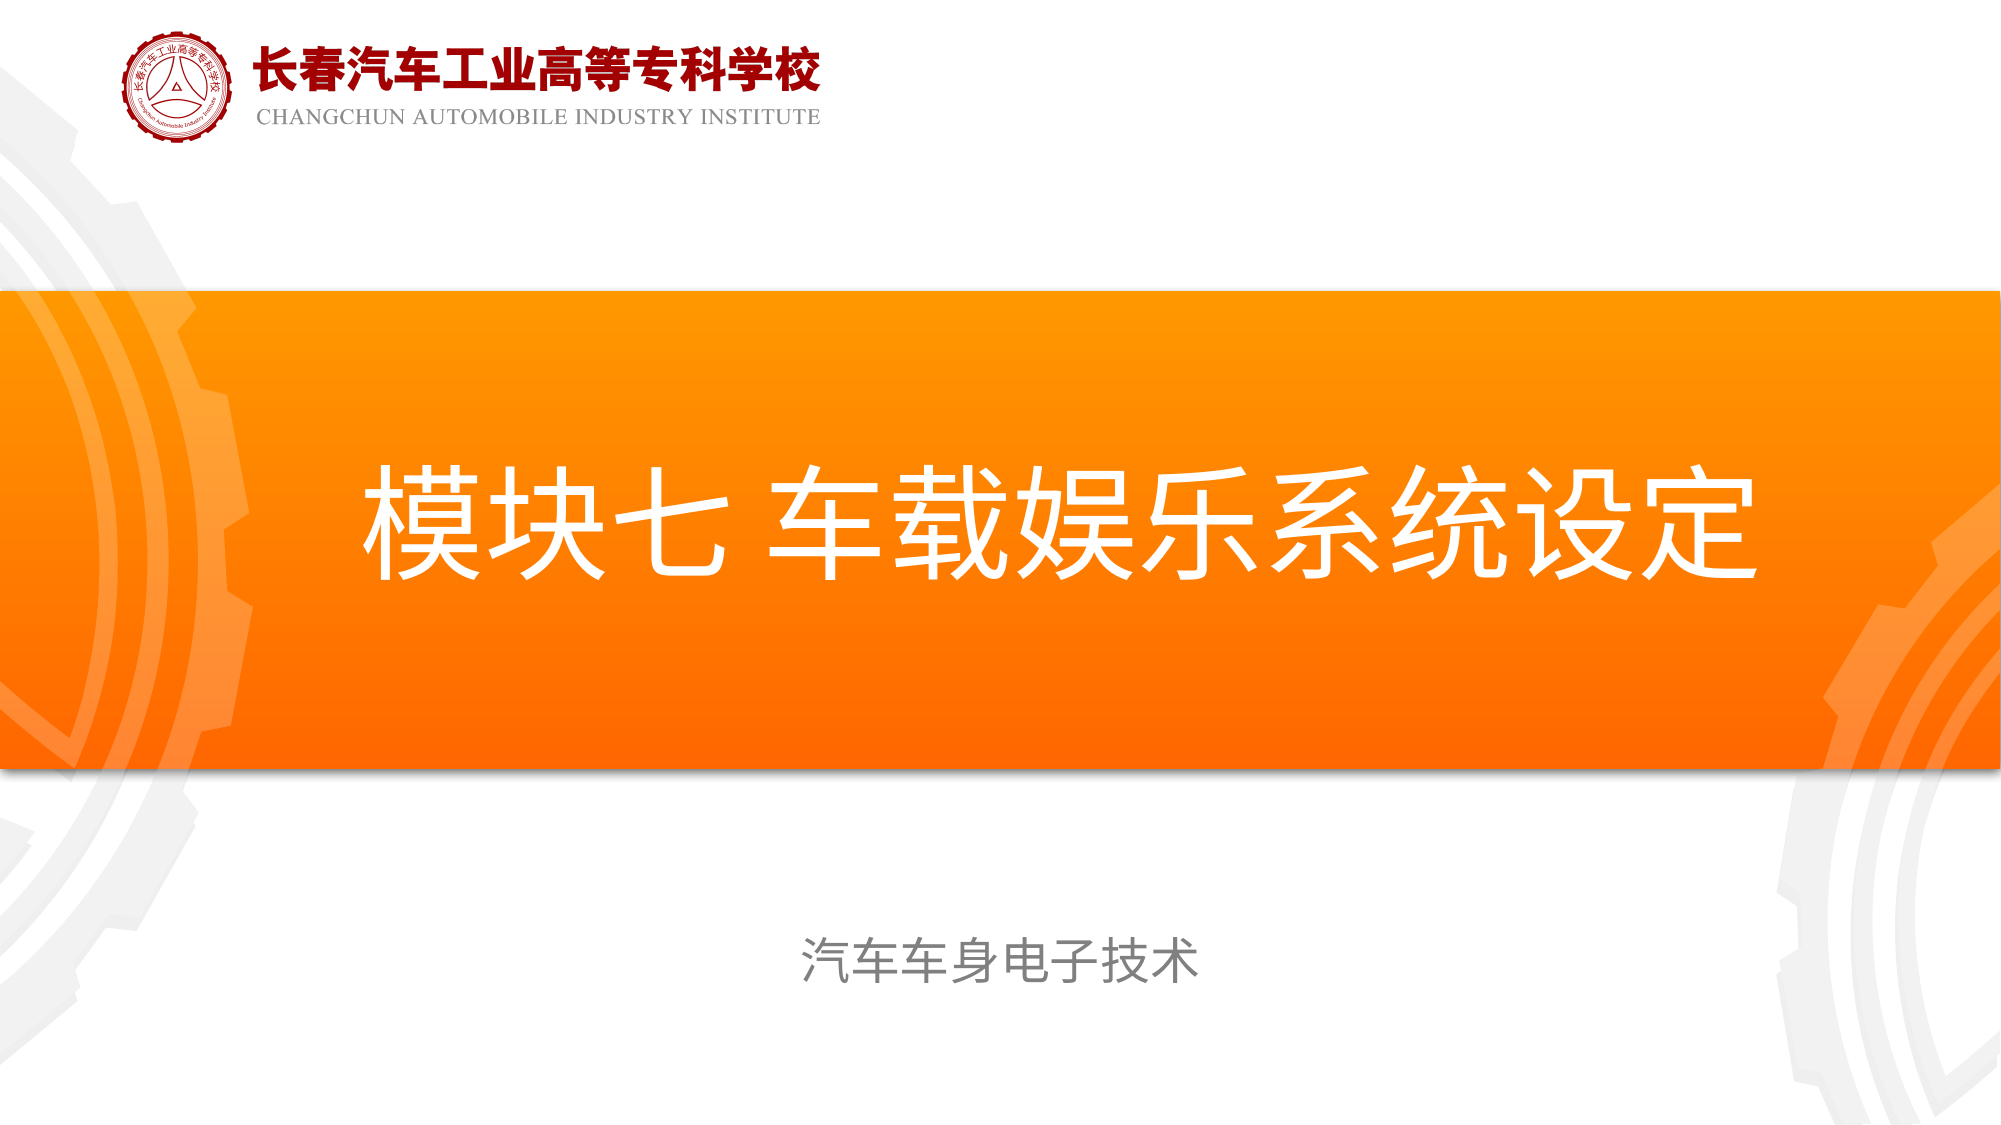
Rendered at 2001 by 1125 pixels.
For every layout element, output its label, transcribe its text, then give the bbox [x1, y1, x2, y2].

title 模块七 车载娱乐系统设定 [314, 339, 1808, 720]
picture [121, 31, 821, 143]
subtitle 汽车车身电子技术 [314, 887, 1686, 1033]
